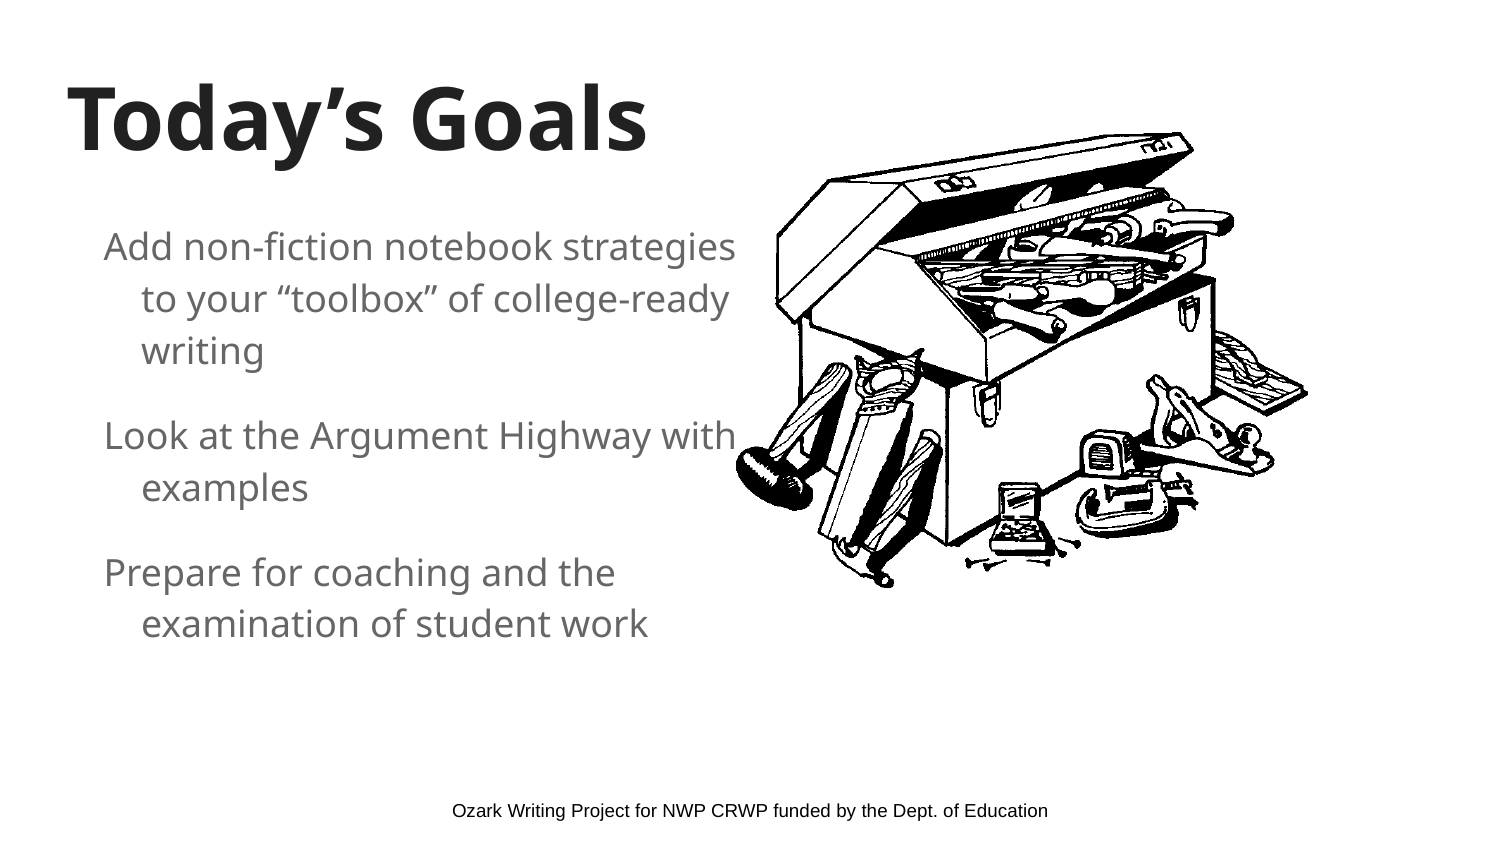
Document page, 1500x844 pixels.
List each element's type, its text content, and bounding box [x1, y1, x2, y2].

text_box Ozark Writing Project for NWP CRWP funded by the Dept. of Education [257, 564, 1243, 844]
list Add non-fiction notebook strategies to your “toolbox” of college-ready writing Look at the Argument Highway with examples Prepare for coaching and the examination of student work [51, 201, 731, 750]
picture [736, 132, 1309, 588]
title Today’s Goals [51, 48, 1449, 180]
